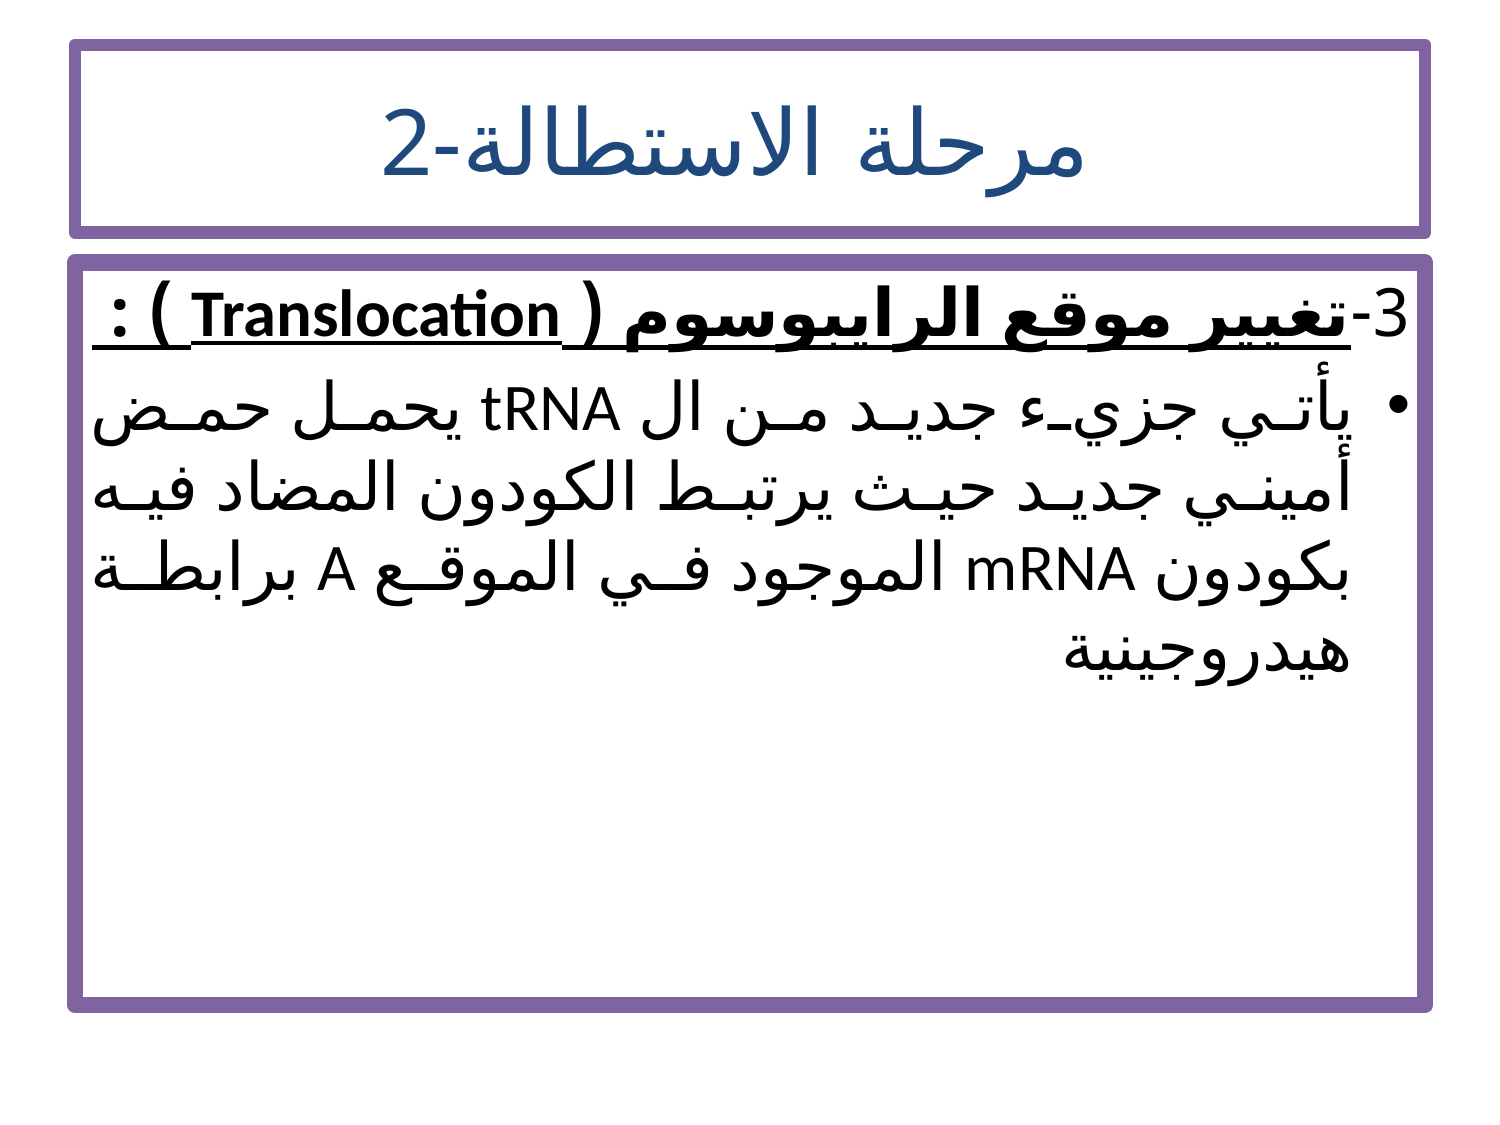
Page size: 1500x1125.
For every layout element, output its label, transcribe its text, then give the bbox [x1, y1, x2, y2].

title 2-مرحلة الاستطالة [75, 45, 1425, 233]
list 3-تغيير موقع الرايبوسوم ( Translocation ) : يأتي جزيء جديد من ال tRNA يحمل حمض أميني جديد حيث يرتبط الكودون المضاد فيه بكودون mRNA الموجود في الموقع A برابطة هيدروجينية [75, 262, 1425, 1005]
